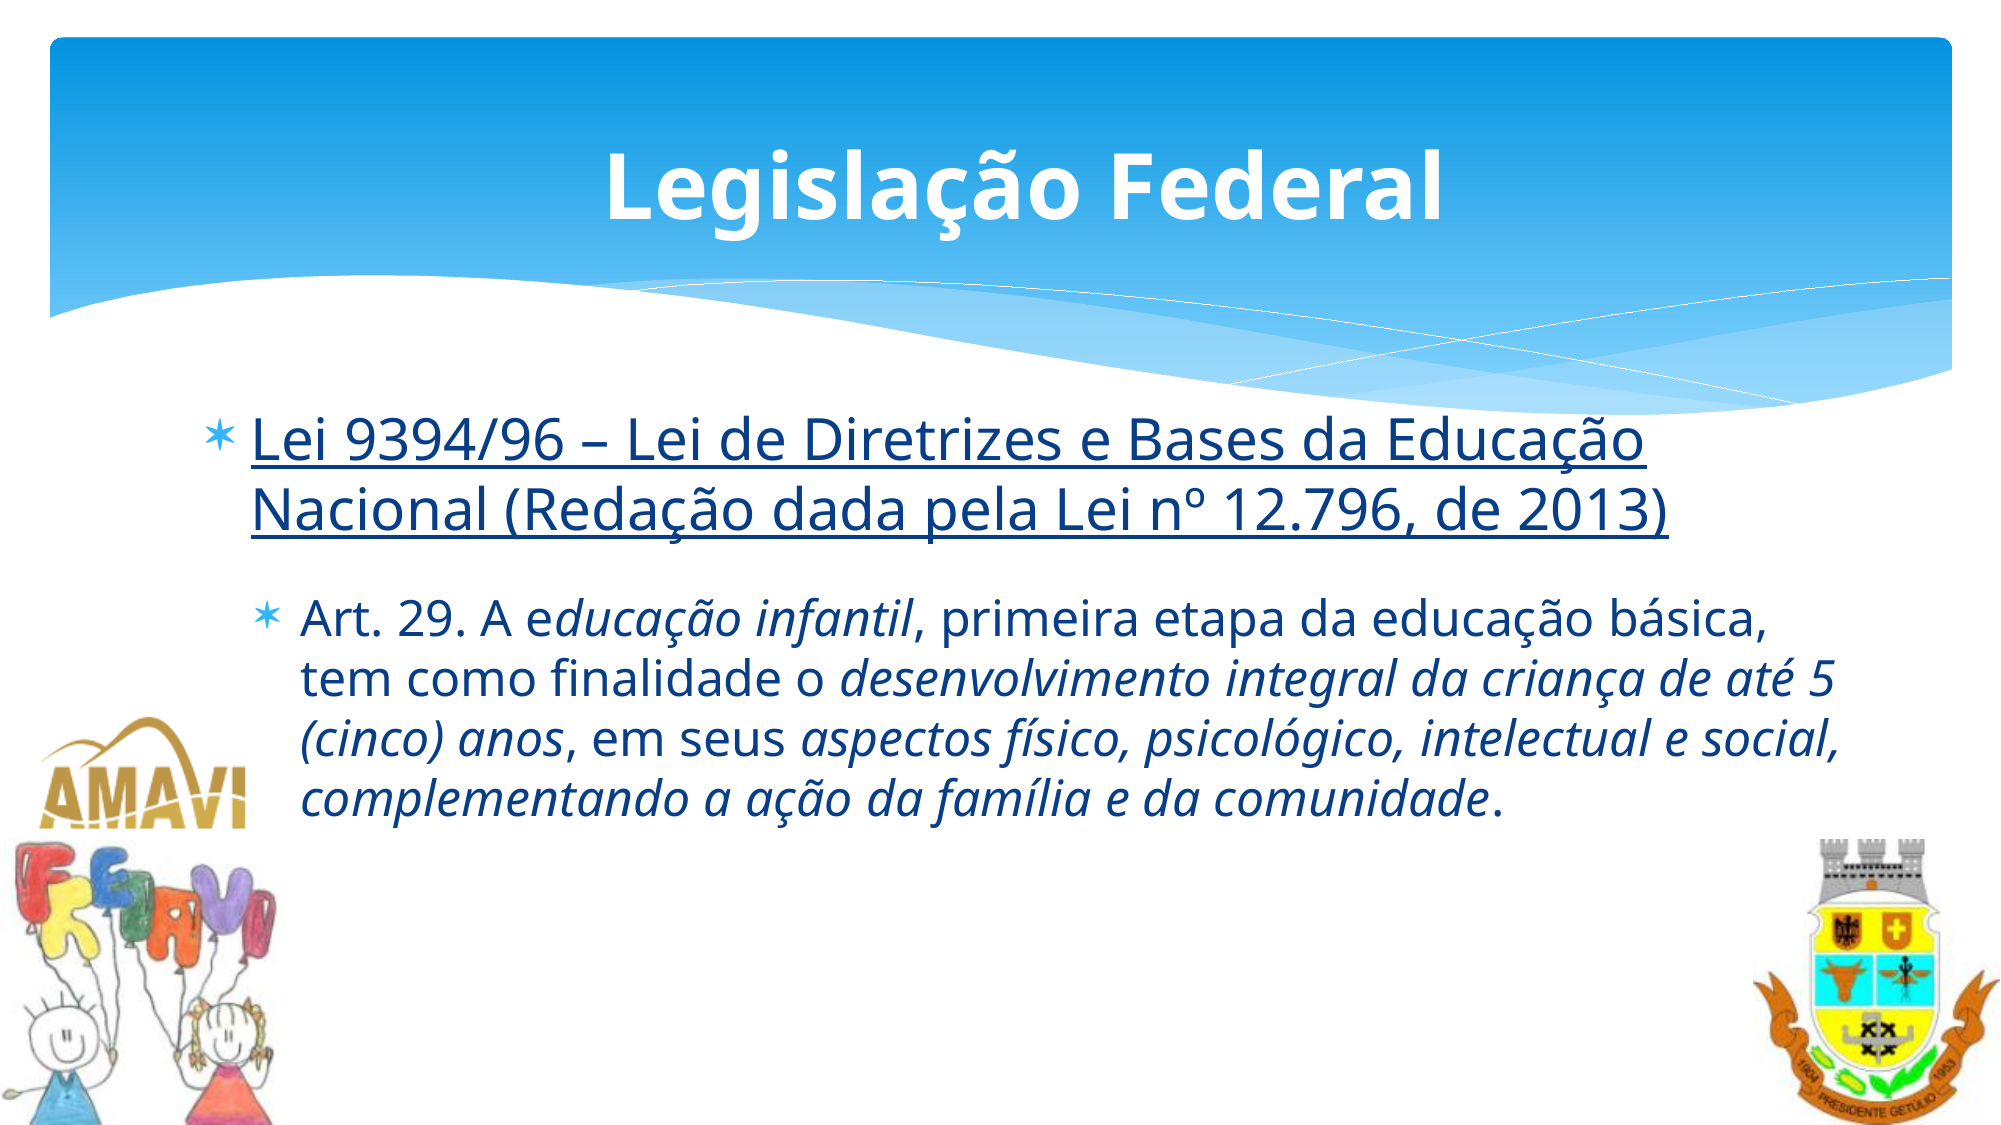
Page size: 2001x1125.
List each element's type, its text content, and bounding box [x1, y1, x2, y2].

picture [0, 700, 286, 1125]
list Lei 9394/96 – Lei de Diretrizes e Bases da Educação Nacional (Redação dada pela Lei nº 12.796, de 2013) Art. 29. A educação infantil, primeira etapa da educação básica, tem como finalidade o desenvolvimento integral da criança de até 5 (cinco) anos, em seus aspectos físico, psicológico, intelectual e social, complementando a ação da família e da comunidade. [190, 394, 1877, 1005]
text_box Legislação Federal [124, 80, 1925, 286]
picture [1752, 839, 2000, 1125]
